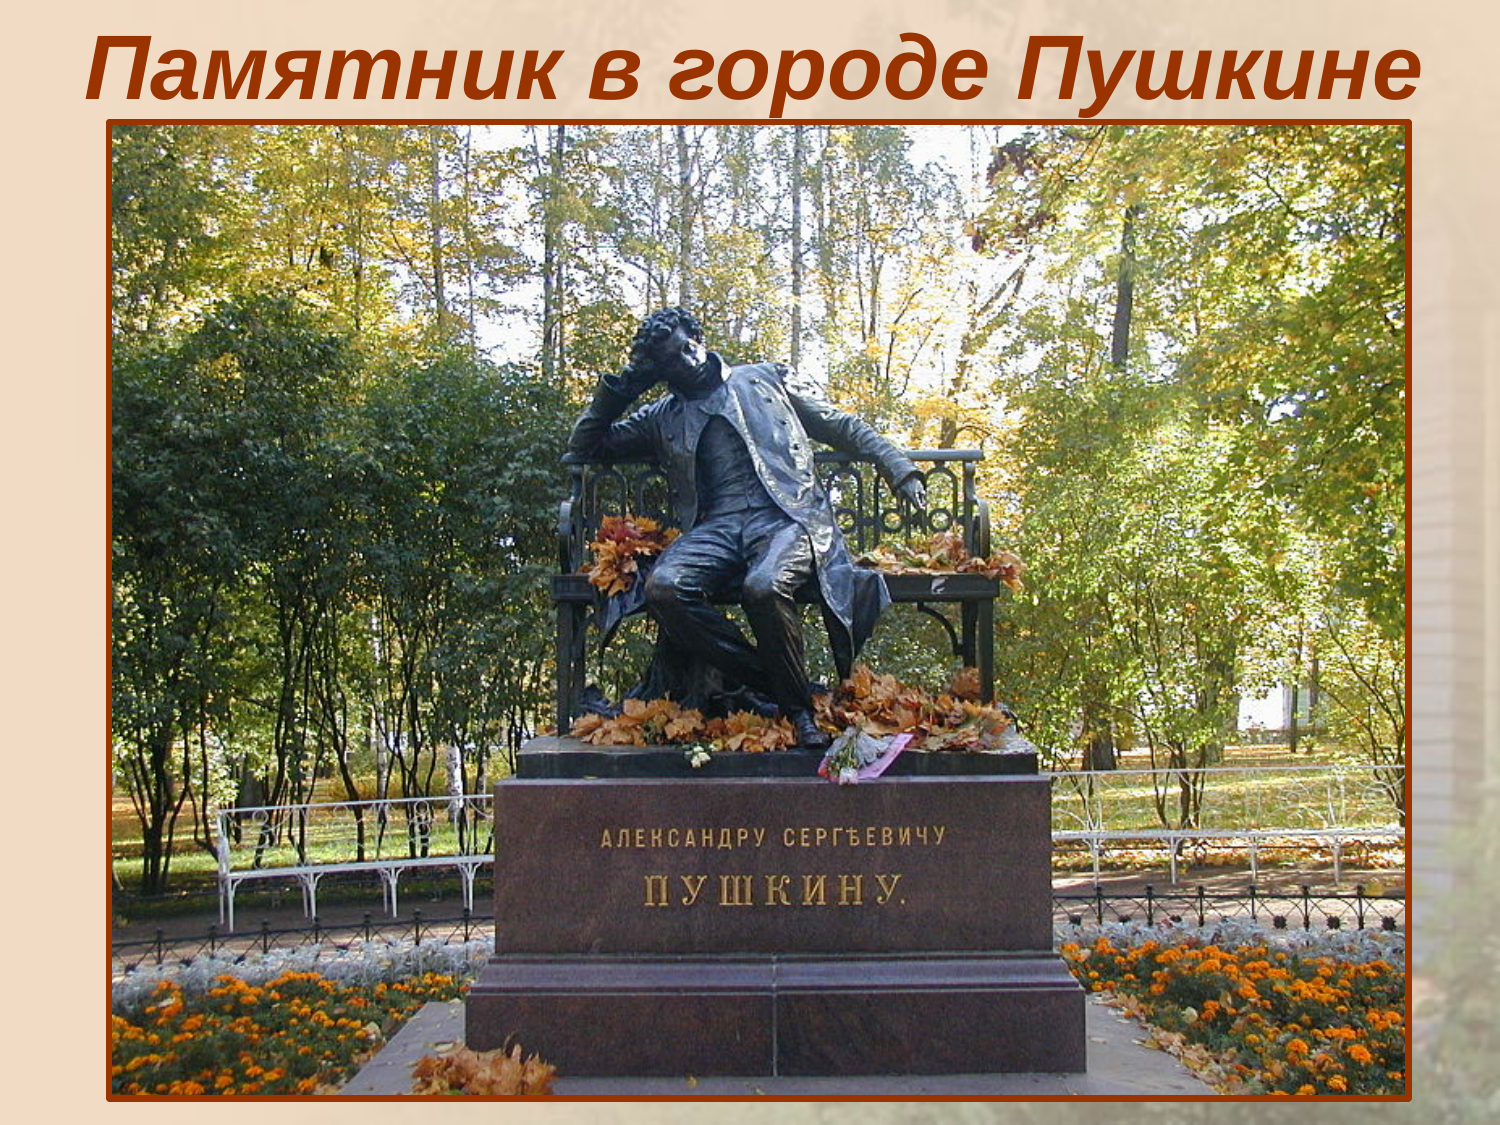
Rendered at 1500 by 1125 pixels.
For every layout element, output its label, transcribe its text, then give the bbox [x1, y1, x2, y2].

title Памятник в городе Пушкине [41, 0, 1469, 126]
picture [0, 0, 1500, 1125]
picture [111, 125, 1406, 1096]
